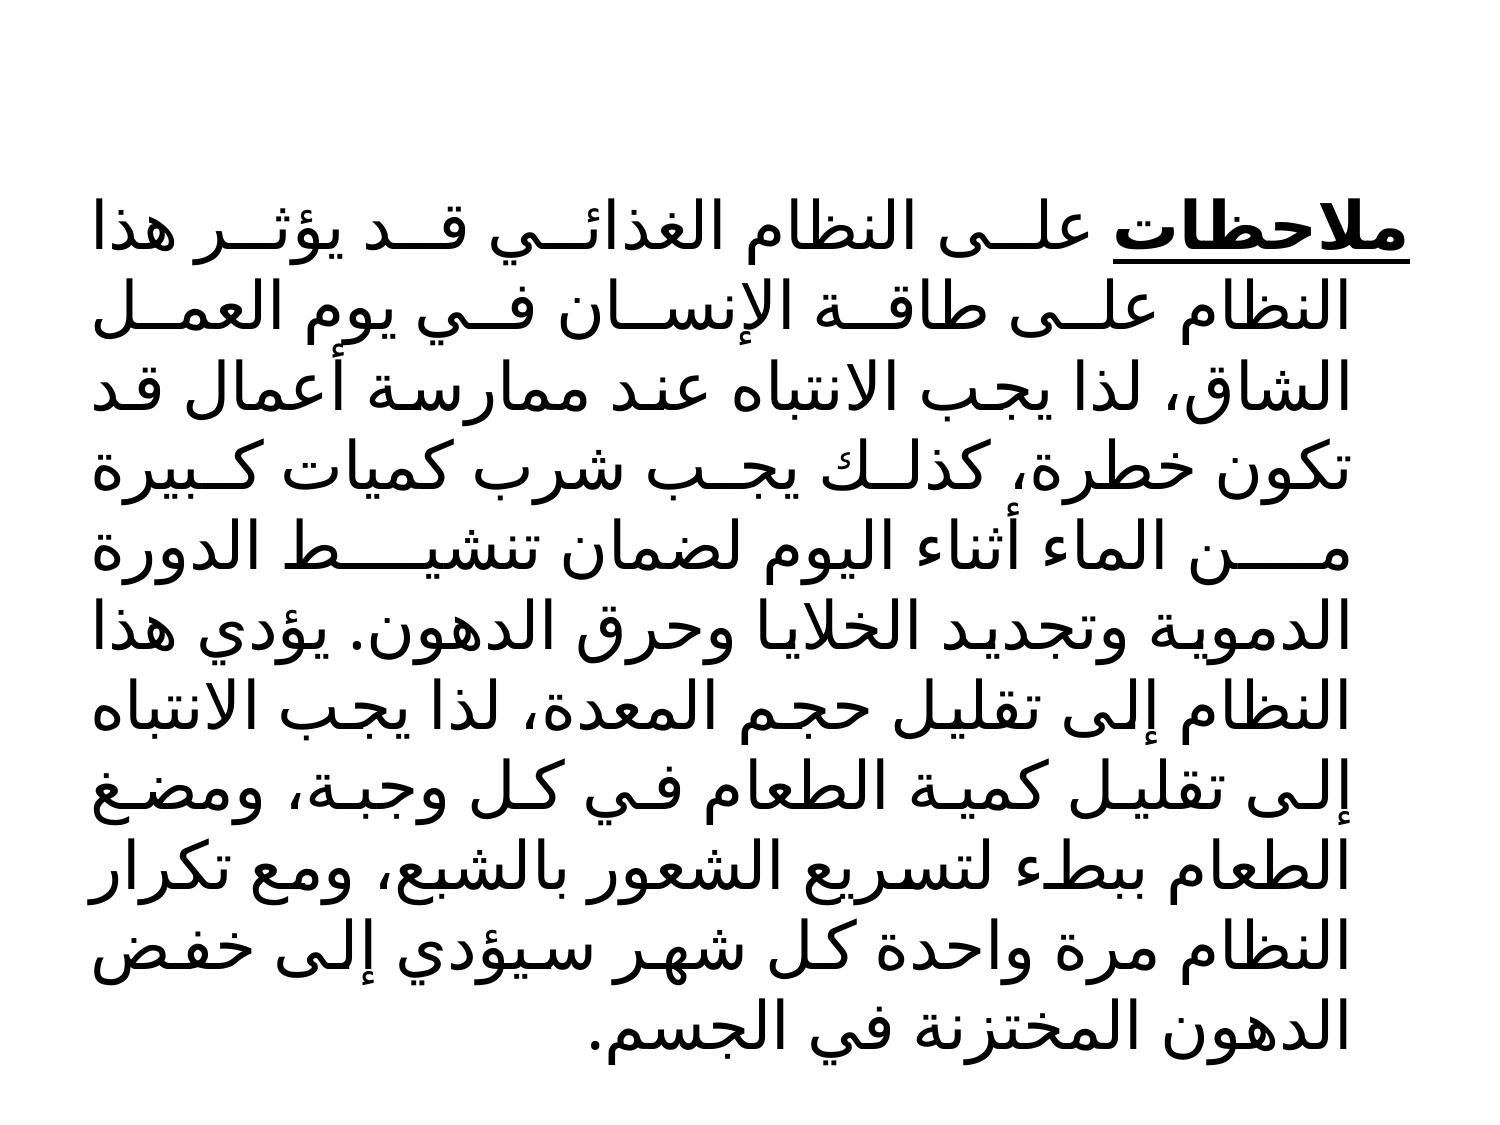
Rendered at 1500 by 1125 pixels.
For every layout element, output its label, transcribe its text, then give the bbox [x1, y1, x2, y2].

list ملاحظات على النظام الغذائي قد يؤثر هذا النظام على طاقة الإنسان في يوم العمل الشاق، لذا يجب الانتباه عند ممارسة أعمال قد تكون خطرة، كذلك يجب شرب كميات كبيرة من الماء أثناء اليوم لضمان تنشيط الدورة الدموية وتجديد الخلايا وحرق الدهون. يؤدي هذا النظام إلى تقليل حجم المعدة، لذا يجب الانتباه إلى تقليل كمية الطعام في كل وجبة، ومضغ الطعام ببطء لتسريع الشعور بالشبع، ومع تكرار النظام مرة واحدة كل شهر سيؤدي إلى خفض الدهون المختزنة في الجسم. [75, 175, 1425, 1005]
